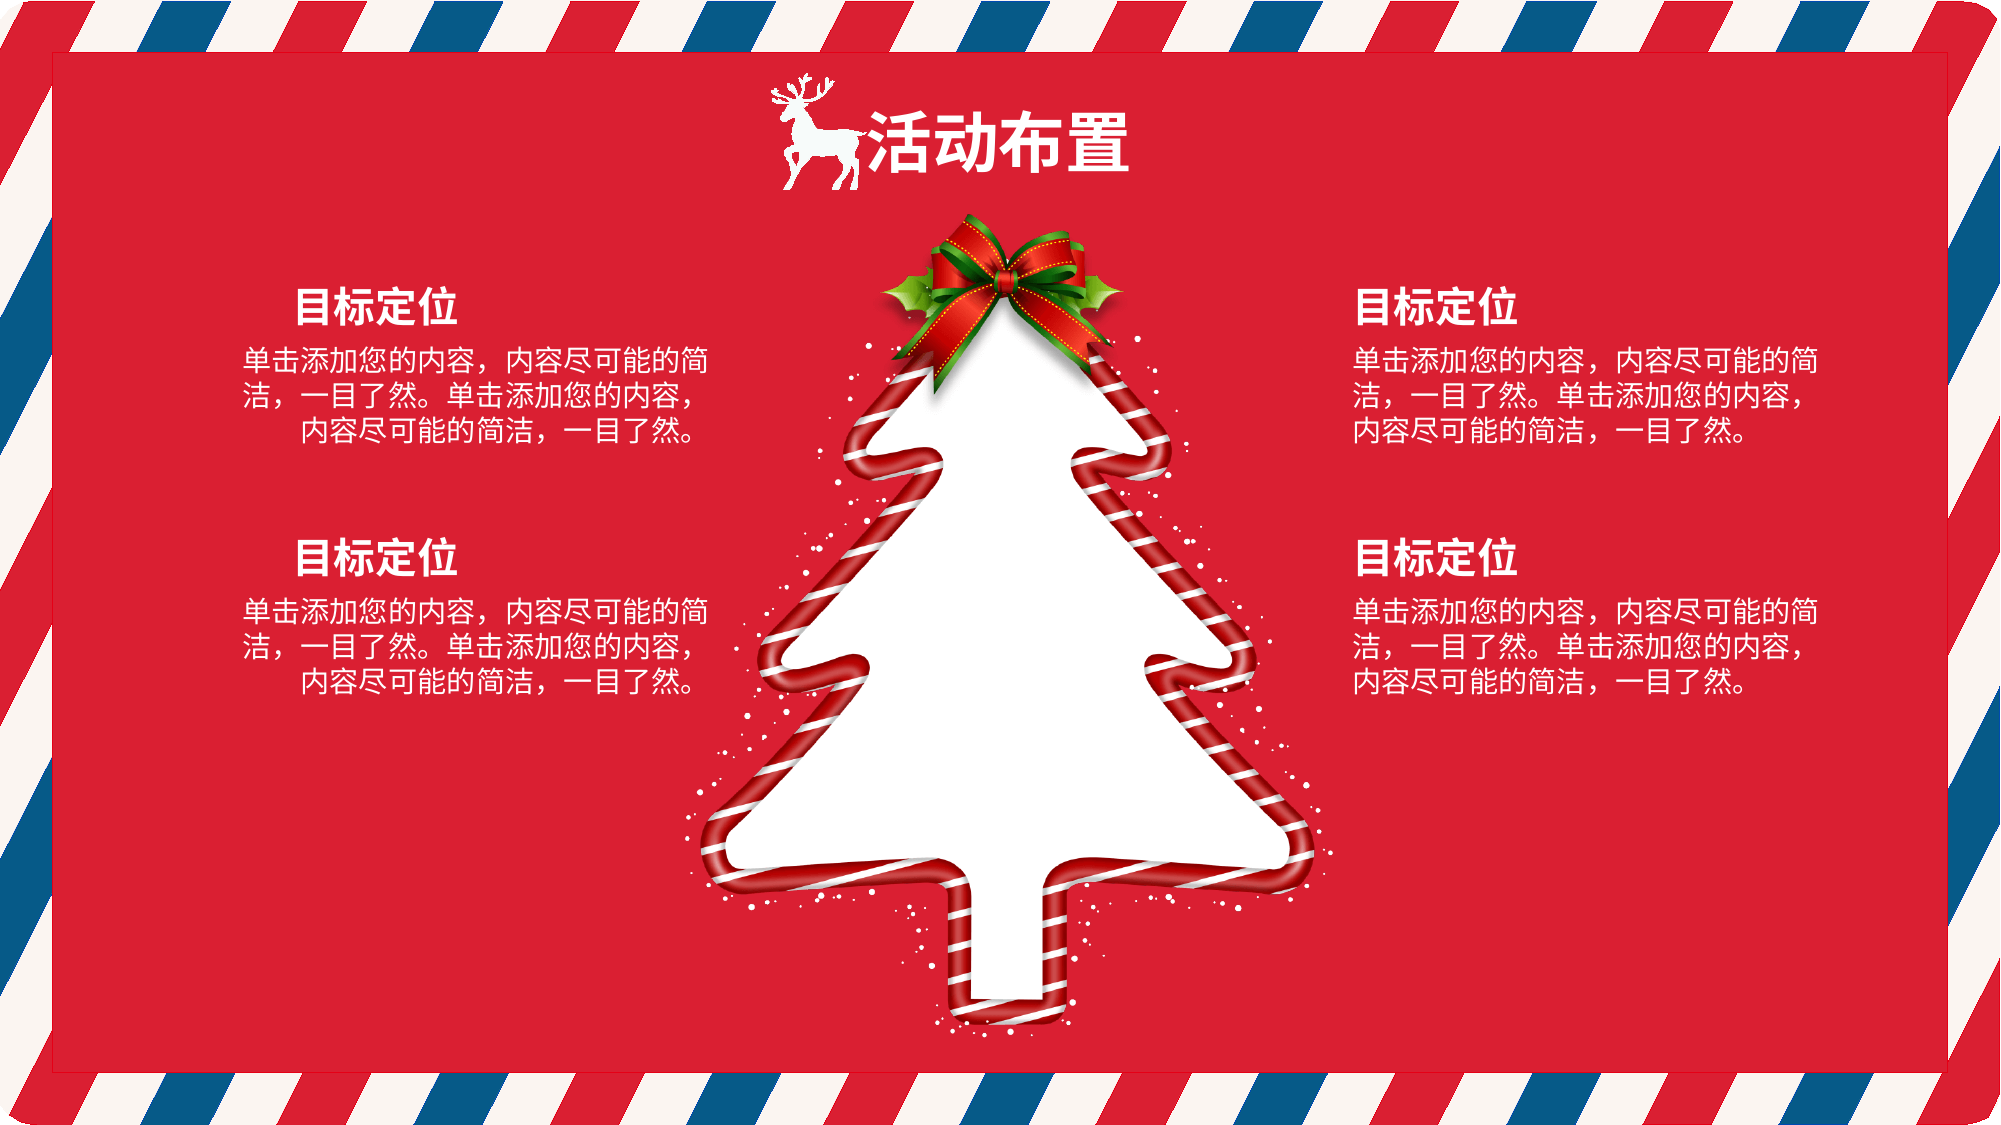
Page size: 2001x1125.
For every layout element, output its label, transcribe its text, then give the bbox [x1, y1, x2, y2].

text_box 单击添加您的内容，内容尽可能的简洁，一目了然。单击添加您的内容，内容尽可能的简洁，一目了然。 [1362, 585, 1837, 706]
text_box 单击添加您的内容，内容尽可能的简洁，一目了然。单击添加您的内容，内容尽可能的简洁，一目了然。 [225, 585, 670, 706]
text_box 目标定位 [277, 273, 670, 335]
text_box [771, 73, 867, 189]
picture [670, 189, 1362, 1114]
text_box 活动布置 [850, 93, 1551, 188]
text_box 目标定位 [1362, 524, 1814, 585]
text_box 单击添加您的内容，内容尽可能的简洁，一目了然。单击添加您的内容，内容尽可能的简洁，一目了然。 [1362, 335, 1837, 455]
text_box 单击添加您的内容，内容尽可能的简洁，一目了然。单击添加您的内容，内容尽可能的简洁，一目了然。 [225, 335, 670, 455]
text_box 目标定位 [277, 524, 670, 585]
text_box 目标定位 [1362, 273, 1814, 335]
